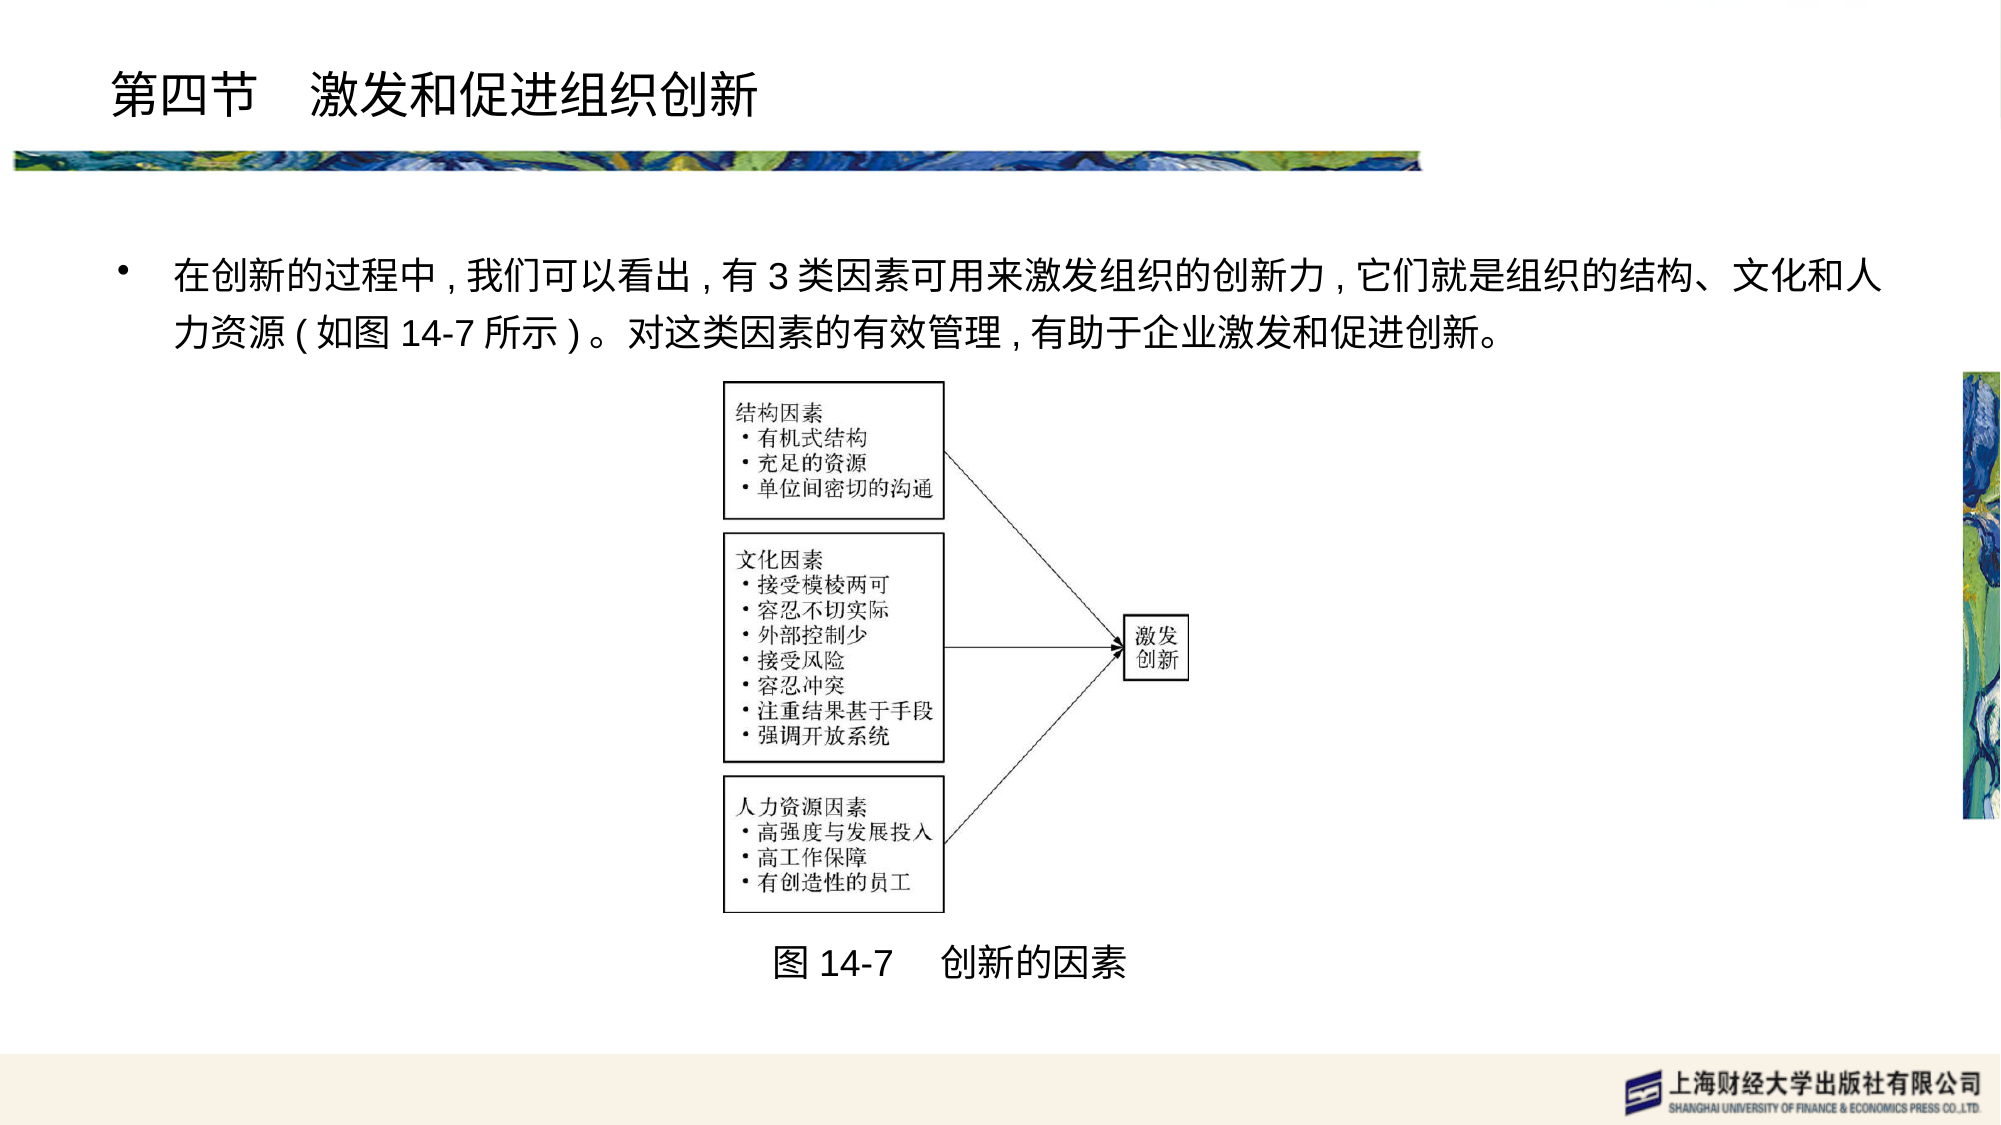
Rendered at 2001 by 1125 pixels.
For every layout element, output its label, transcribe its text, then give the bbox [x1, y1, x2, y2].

picture [0, 0, 2001, 1125]
list 在创新的过程中,我们可以看出,有3类因素可用来激发组织的创新力,它们就是组织的结构、文化和人力资源(如图14-7所示)。对这类因素的有效管理,有助于企业激发和促进创新。 [102, 233, 1898, 1032]
title 第四节 激发和促进组织创新 [94, 42, 1451, 146]
text_box 图14-7 创新的因素 [450, 931, 1451, 991]
